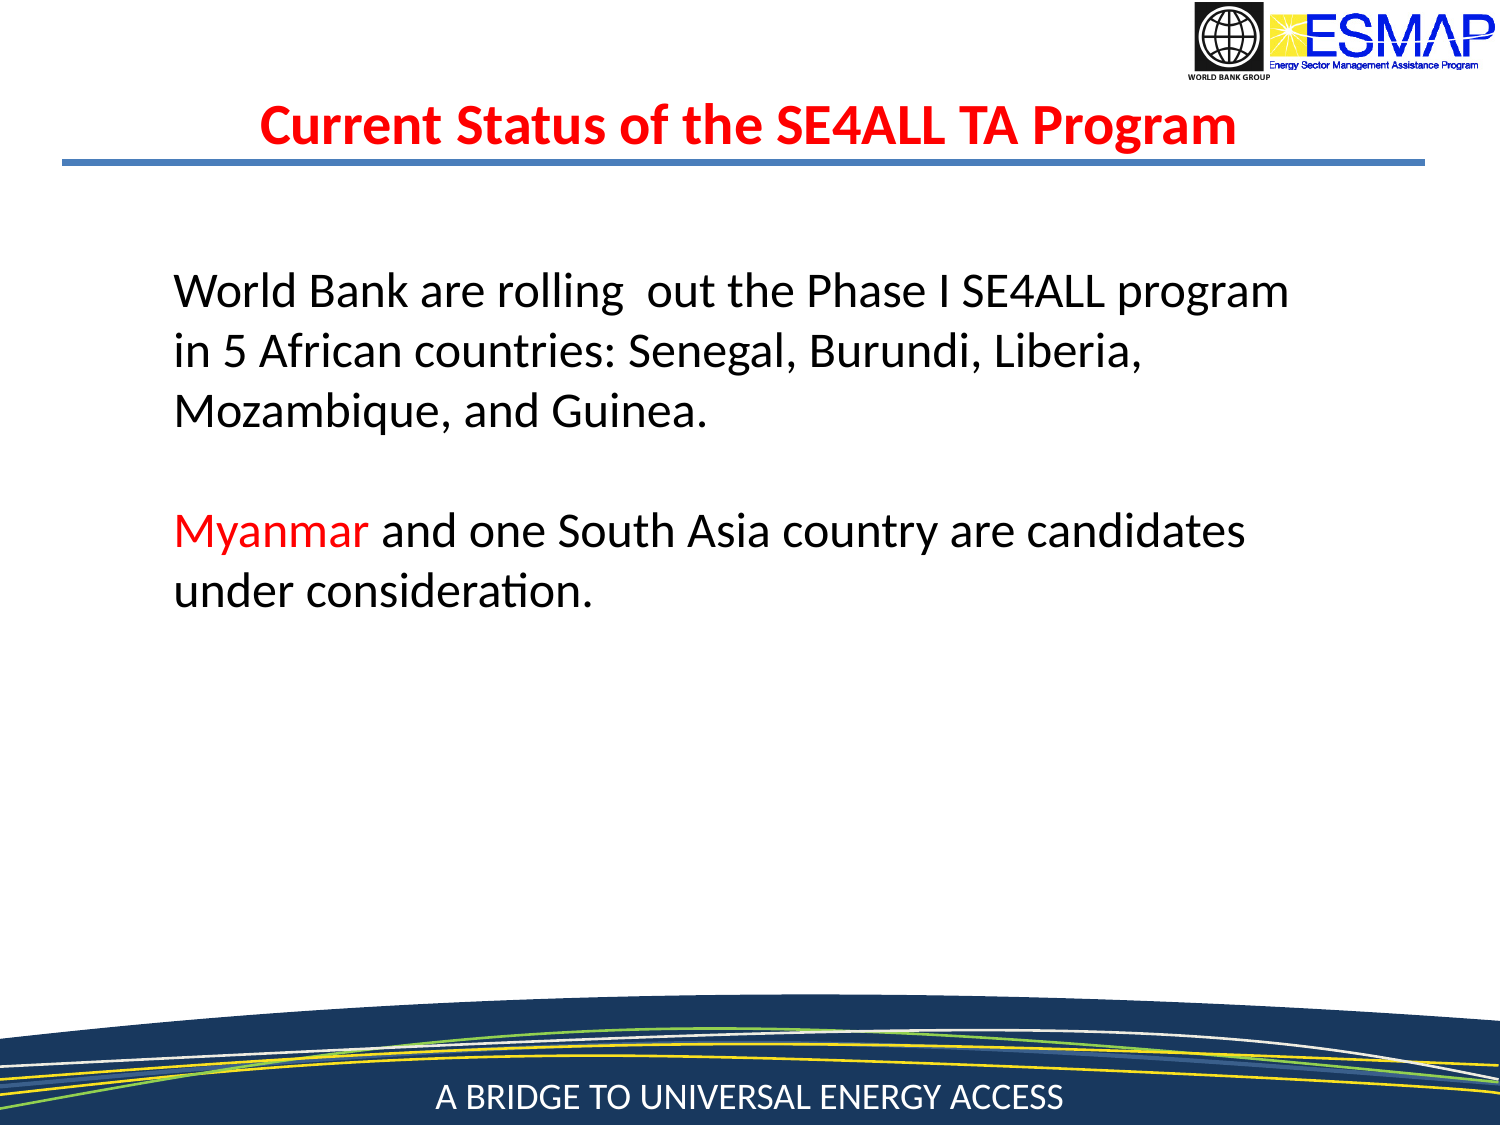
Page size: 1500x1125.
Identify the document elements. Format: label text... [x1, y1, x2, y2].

text_box [50, 24, 1363, 213]
text_box [0, 994, 1500, 1064]
slide_number 10 [1074, 1042, 1425, 1103]
text_box World Bank are rolling out the Phase I SE4ALL program in 5 African countries: Senegal, Burundi, Liberia, Mozambique, and Guinea. Myanmar and one South Asia country are candidates under consideration. [158, 249, 1325, 625]
text_box [389, 1026, 852, 1045]
text_box [1425, 1060, 1499, 1064]
text_box [10, 1028, 1285, 1064]
picture [1188, 1, 1499, 80]
text_box A Bridge to Universal Energy Access [0, 1064, 1500, 1125]
text_box Current Status of the SE4ALL TA Program [62, 79, 1463, 164]
